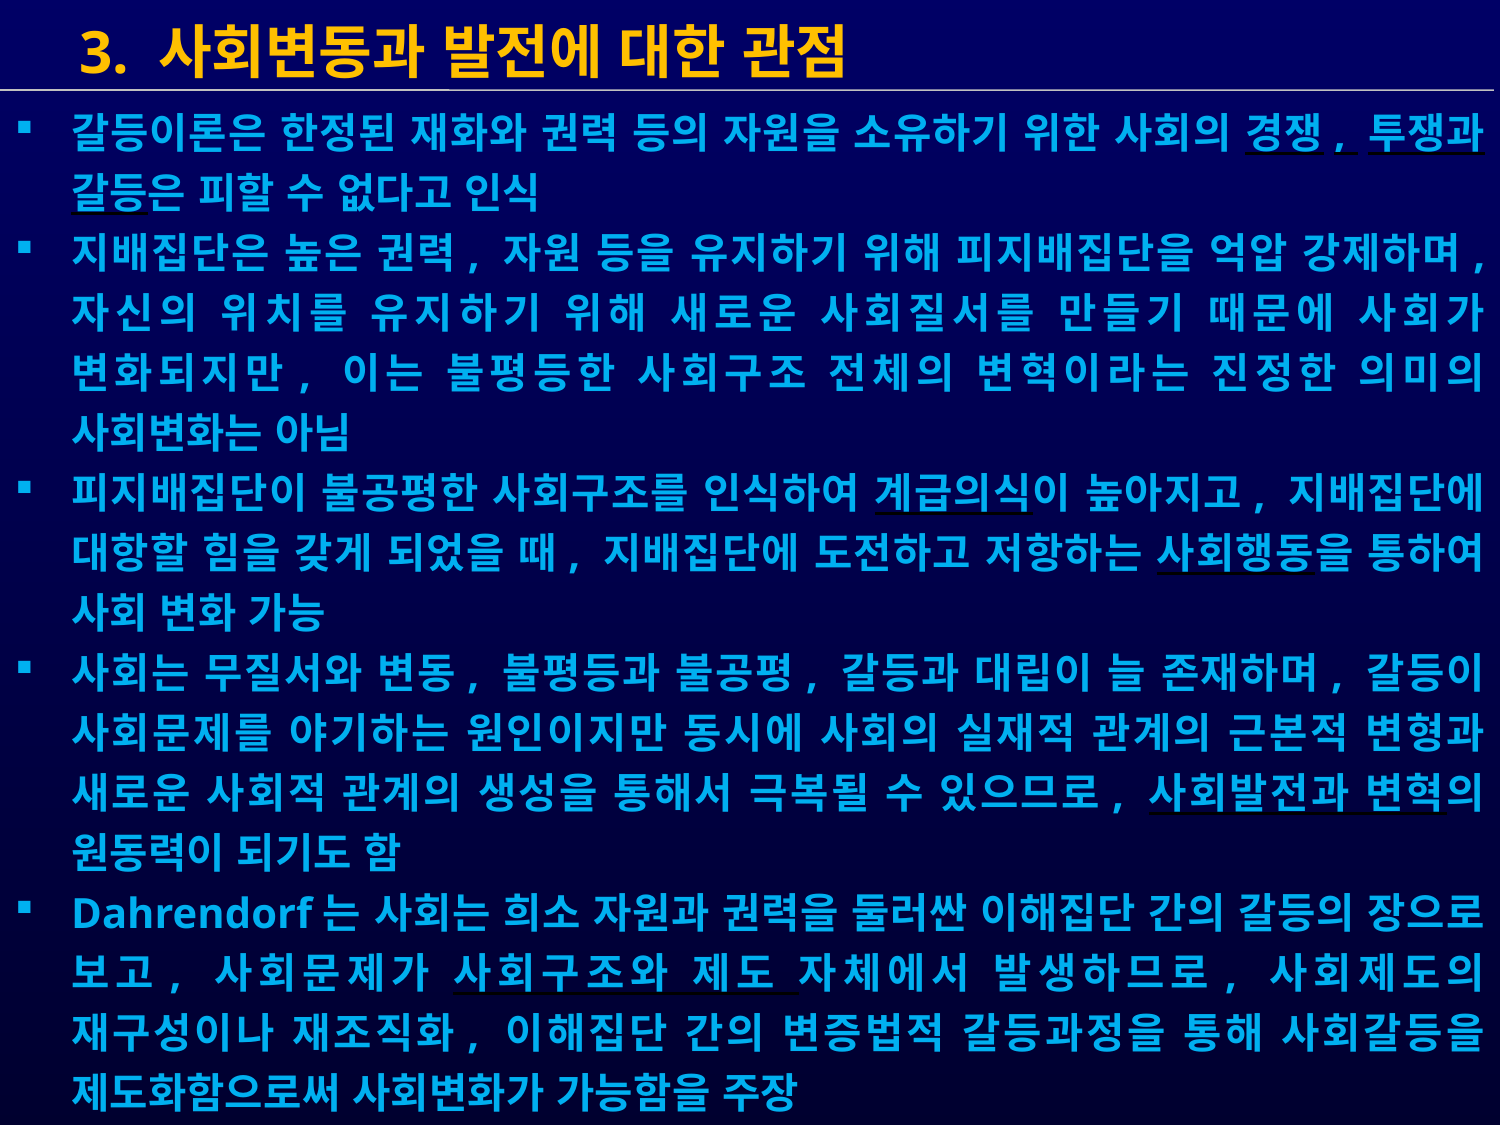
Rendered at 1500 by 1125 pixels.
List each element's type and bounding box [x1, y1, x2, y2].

text_box [0, 6, 1500, 1125]
